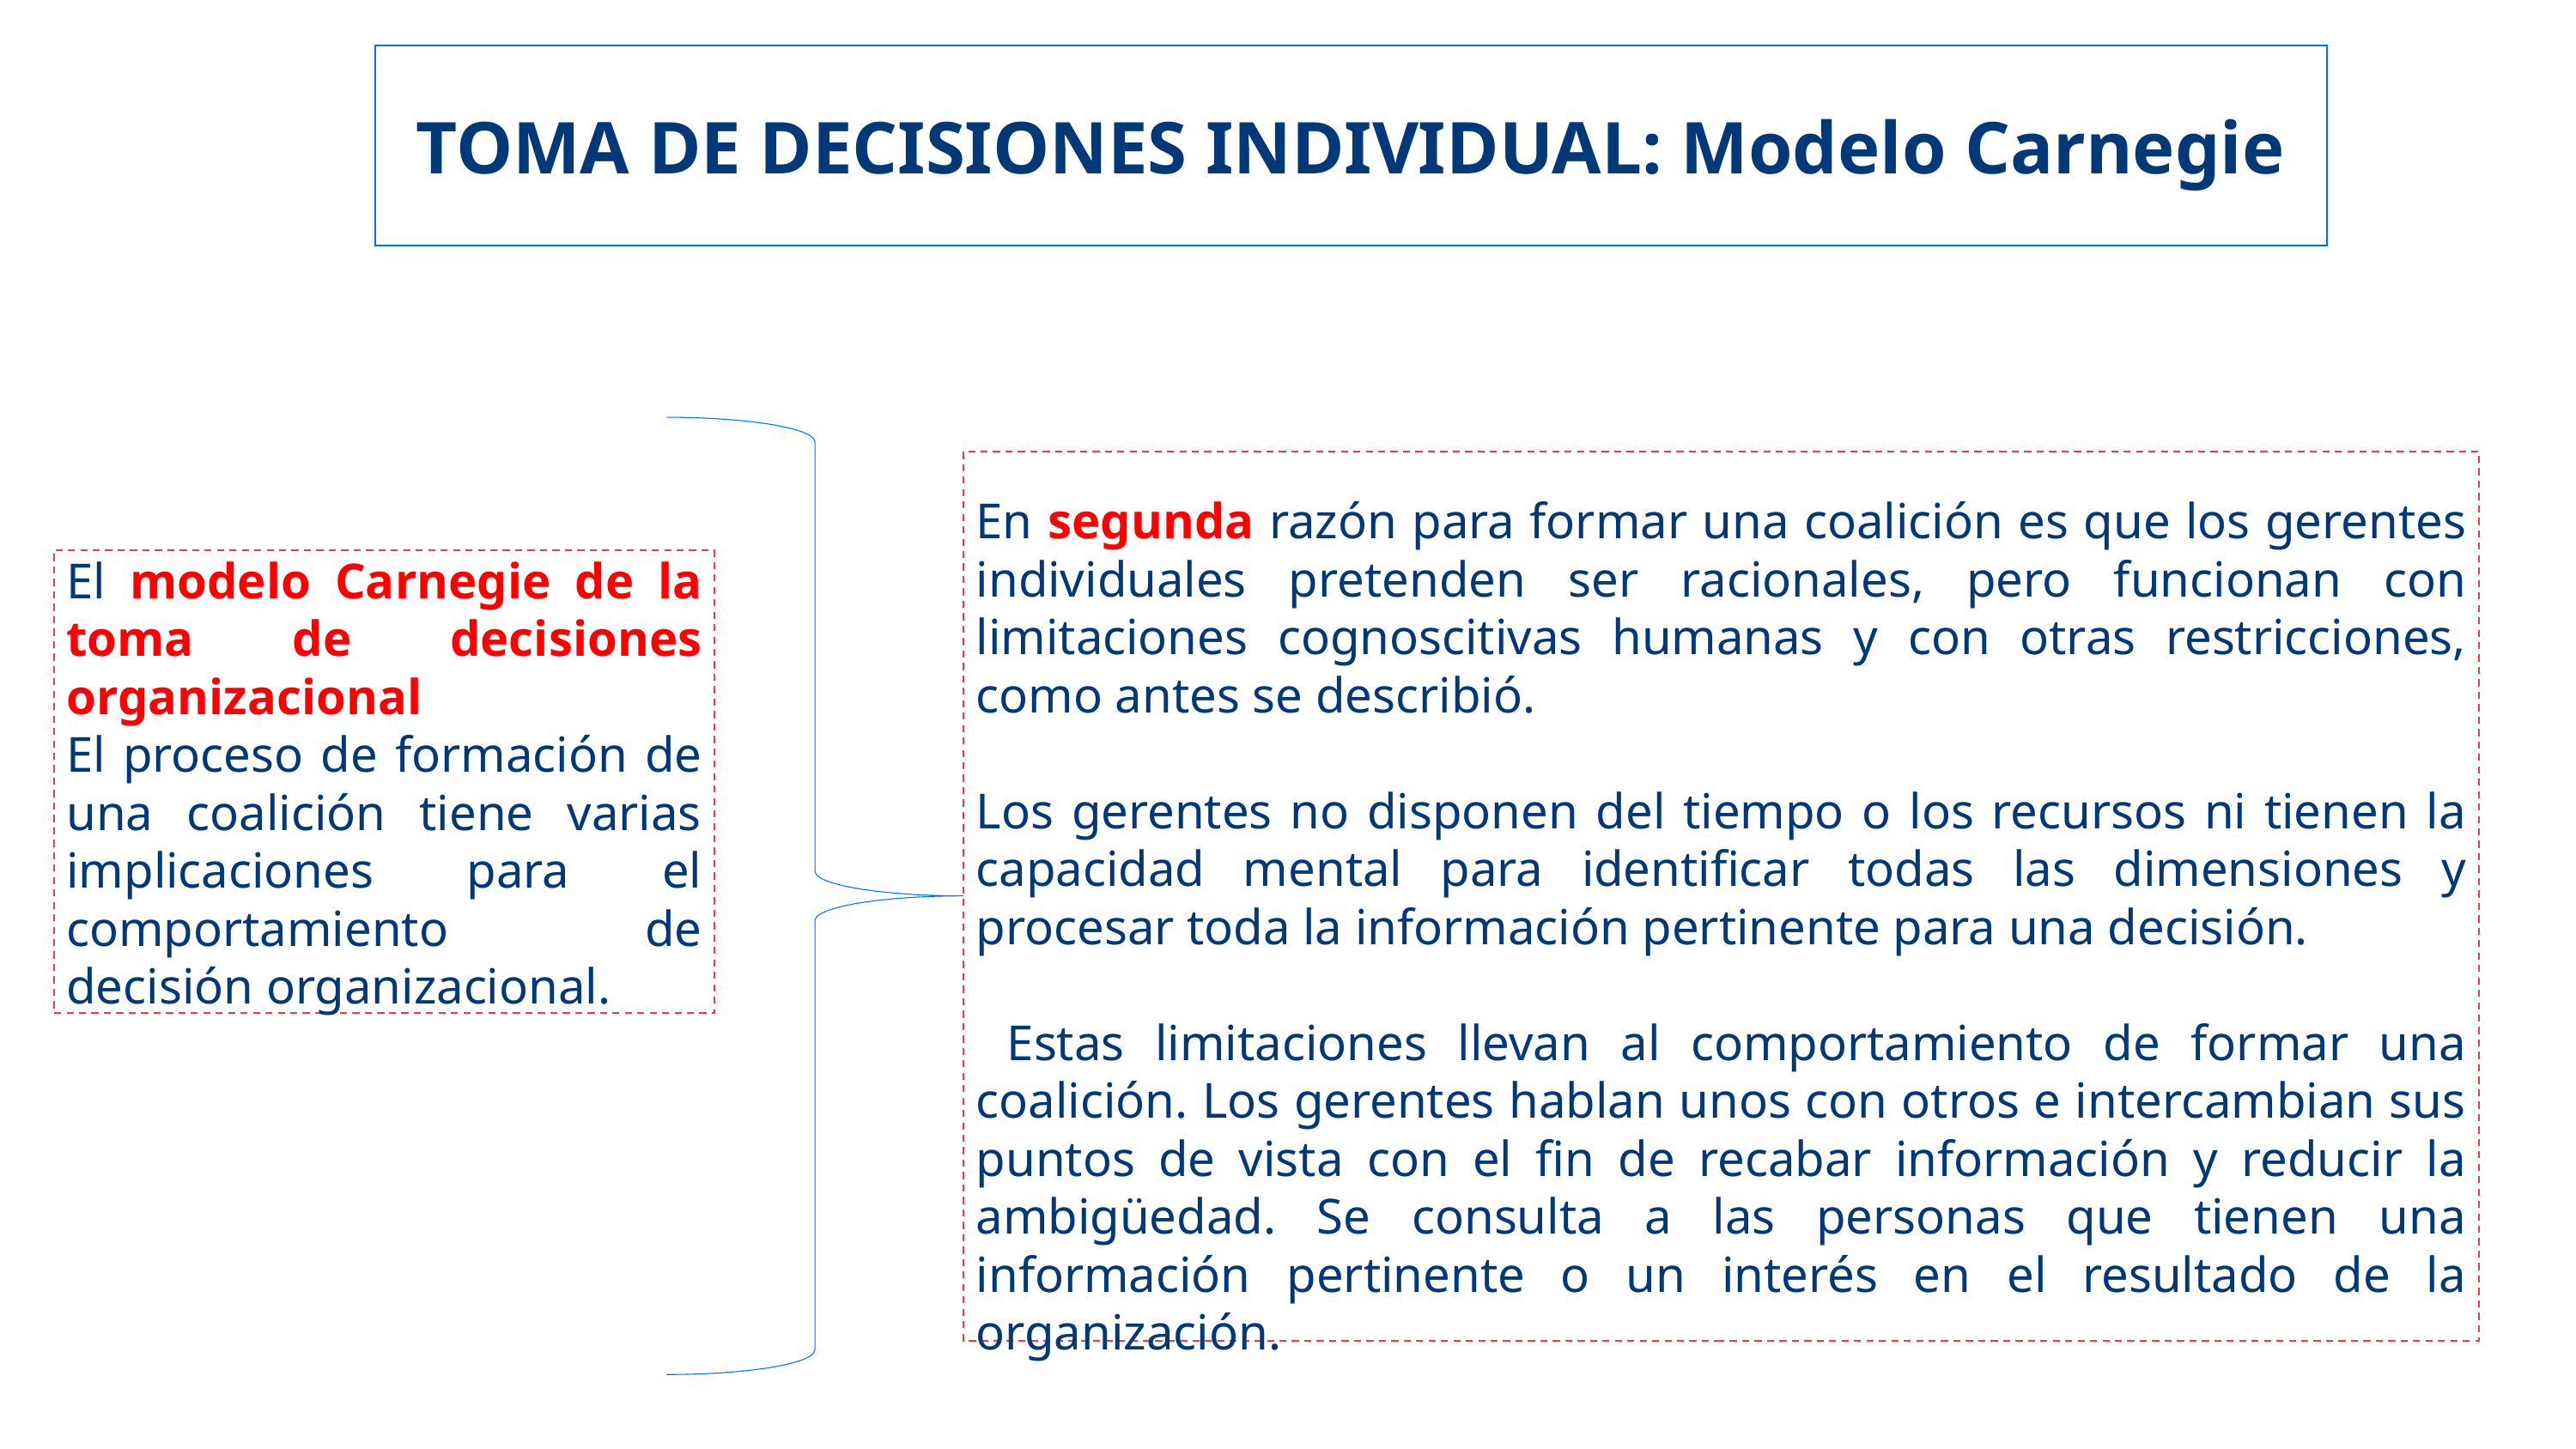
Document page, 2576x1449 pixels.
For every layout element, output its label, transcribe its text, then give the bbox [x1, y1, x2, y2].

text_box El modelo Carnegie de la toma de decisiones organizacional El proceso de formación de una coalición tiene varias implicaciones para el comportamiento de decisión organizacional. [53, 550, 666, 1014]
text_box En segunda razón para formar una coalición es que los gerentes individuales pretenden ser racionales, pero funcionan con limitaciones cognoscitivas humanas y con otras restricciones, como antes se describió. Los gerentes no disponen del tiempo o los recursos ni tienen la capacidad mental para identificar todas las dimensiones y procesar toda la información pertinente para una decisión. Estas limitaciones llevan al comportamiento de formar una coalición. Los gerentes hablan unos con otros e intercambian sus puntos de vista con el fin de recabar información y reducir la ambigüedad. Se consulta a las personas que tienen una información pertinente o un interés en el resultado de la organización. [963, 451, 2480, 1341]
text_box [666, 416, 963, 1375]
text_box TOMA DE DECISIONES INDIVIDUAL: Modelo Carnegie [374, 45, 2328, 246]
